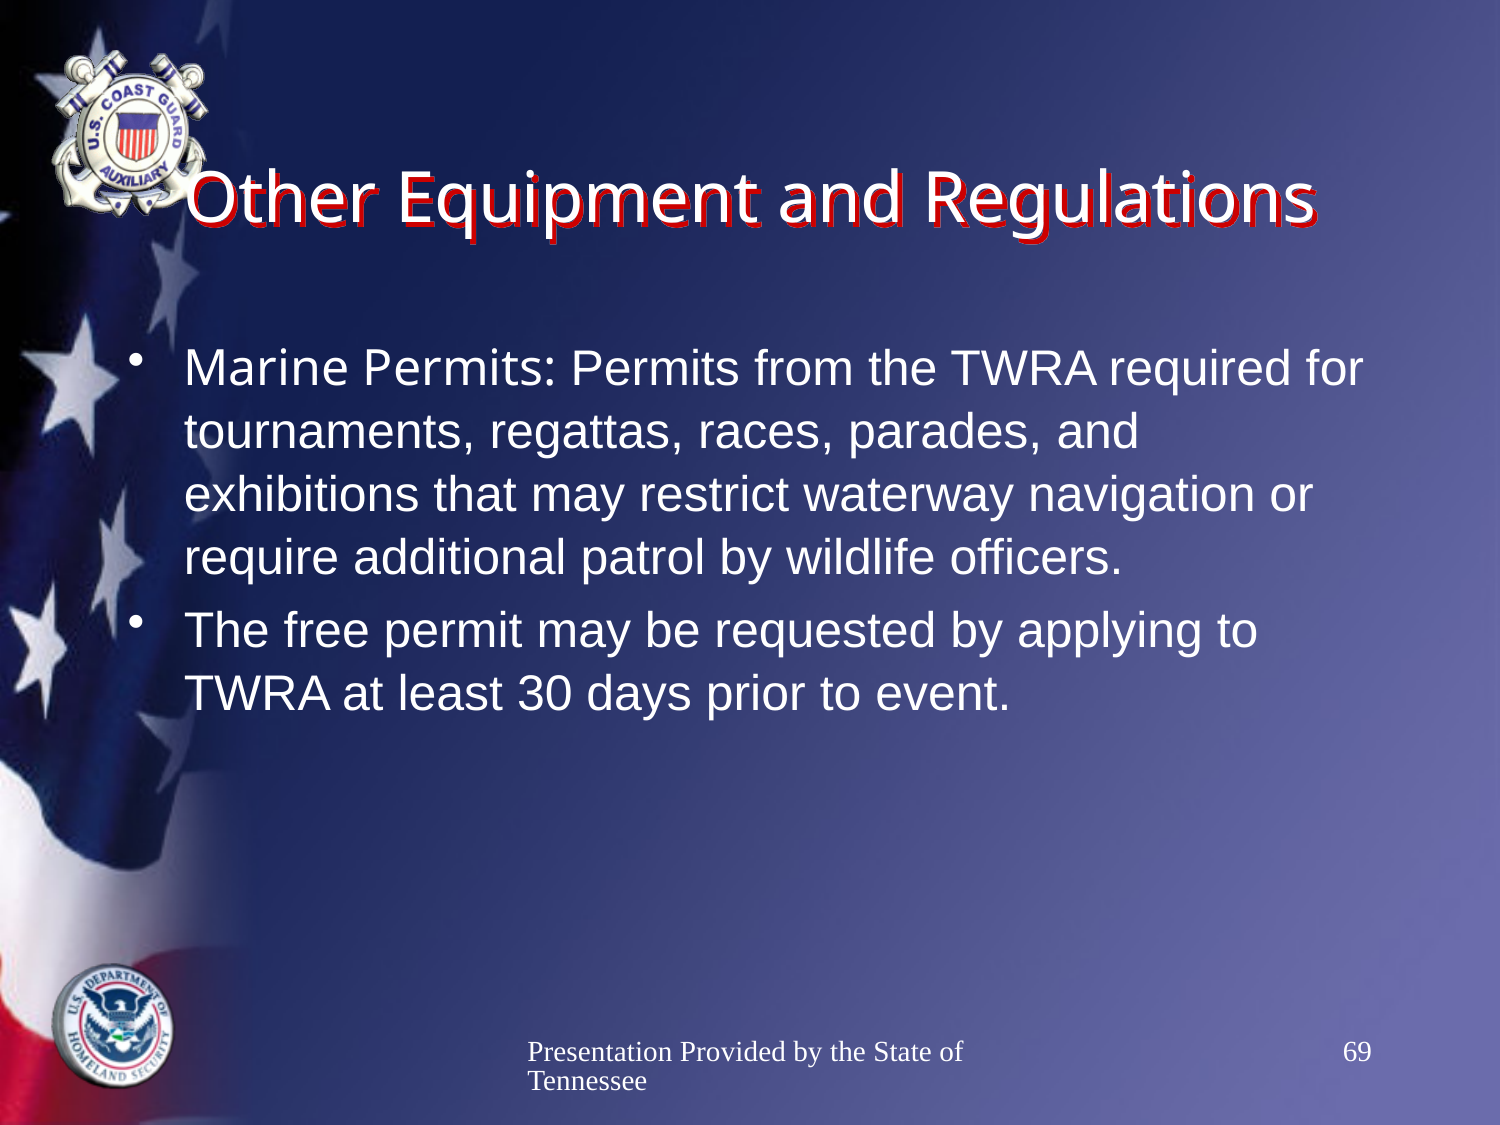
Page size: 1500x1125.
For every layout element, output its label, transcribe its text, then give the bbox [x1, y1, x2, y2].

picture [0, 0, 1500, 1125]
list Marine Permits: Permits from the TWRA required for tournaments, regattas, races, parades, and exhibitions that may restrict waterway navigation or require additional patrol by wildlife officers. The free permit may be requested by applying to TWRA at least 30 days prior to event. [112, 324, 1388, 1000]
title Other Equipment and Regulations [112, 99, 1388, 288]
slide_number 69 [1074, 1025, 1388, 1100]
footer Presentation Provided by the State of Tennessee [512, 1025, 988, 1100]
